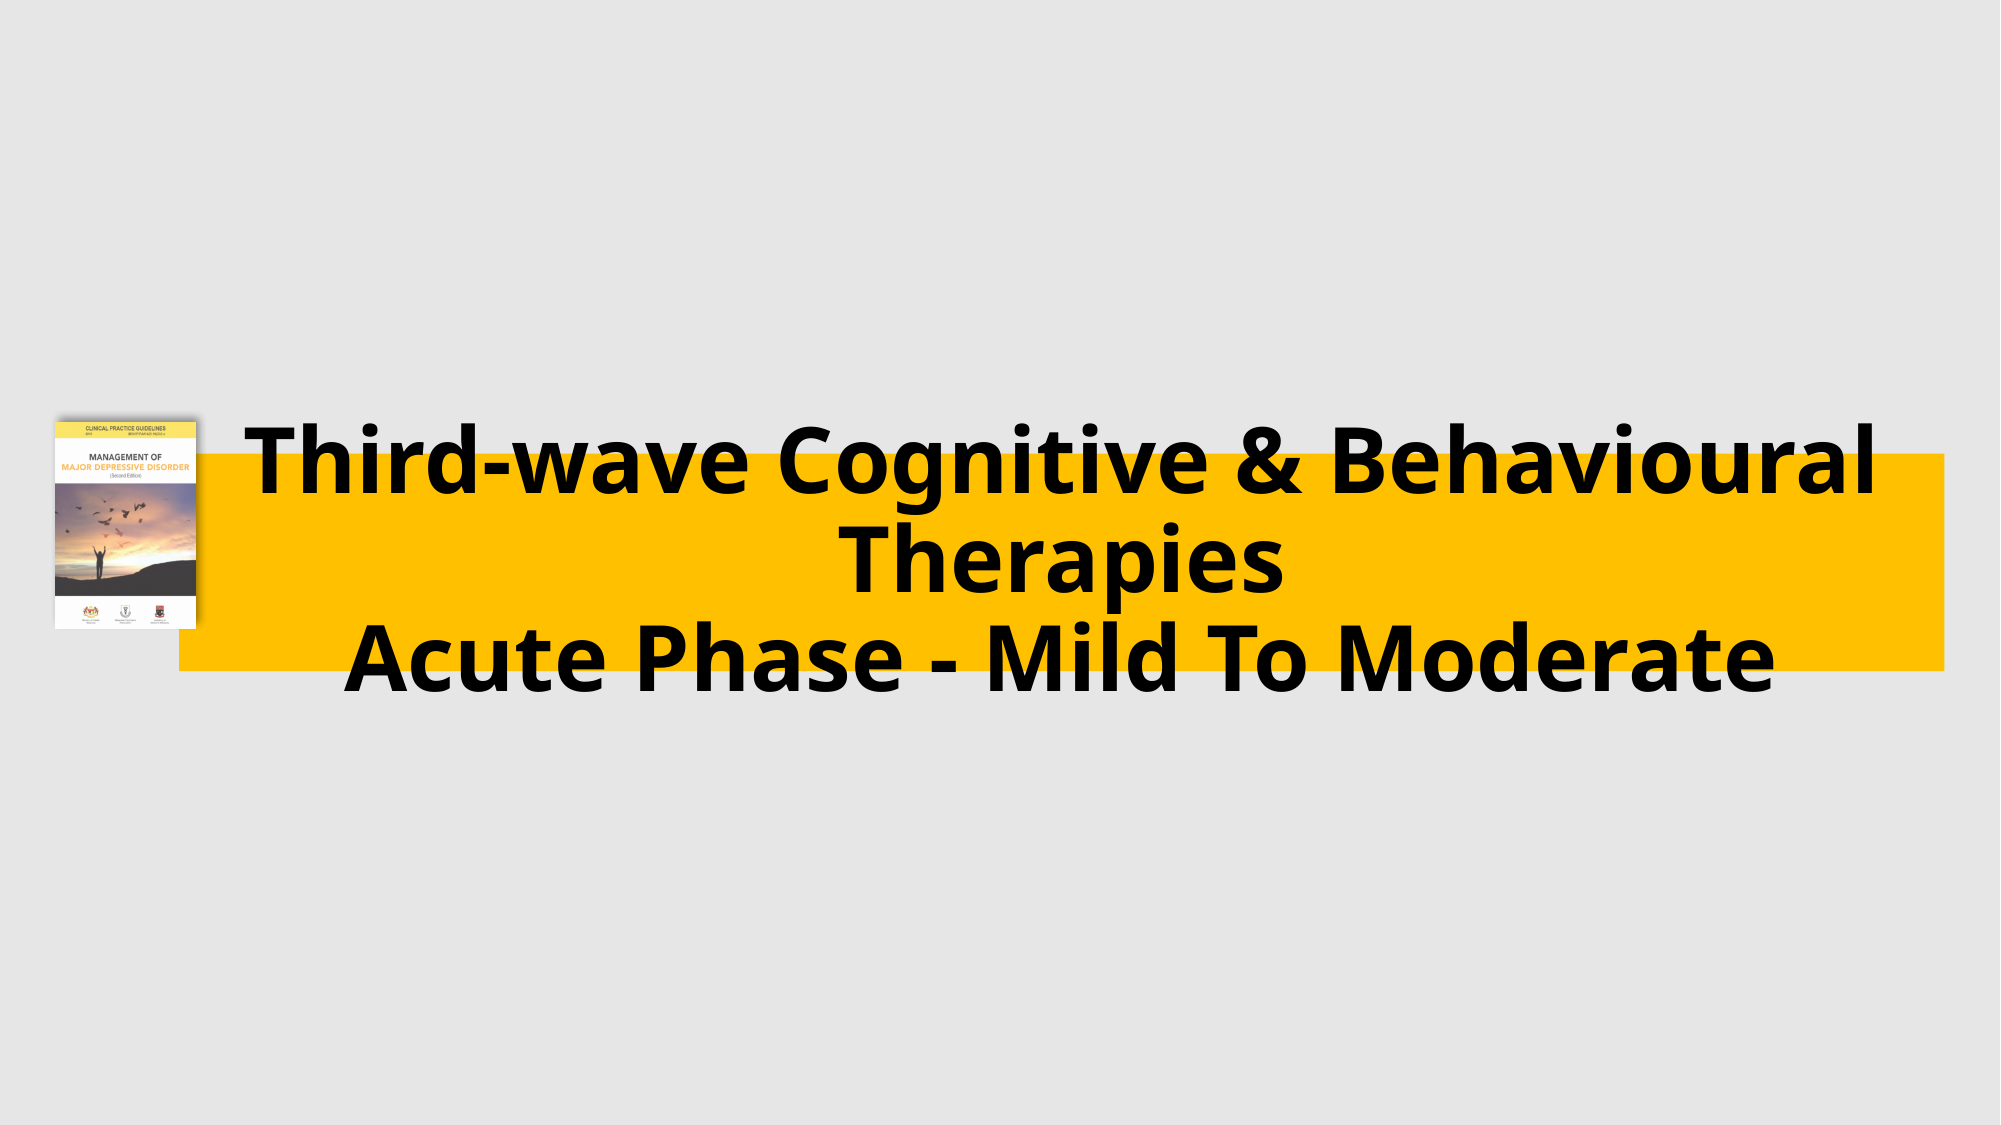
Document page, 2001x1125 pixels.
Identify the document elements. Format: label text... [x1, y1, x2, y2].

text_box Third-wave Cognitive & Behavioural Therapies Acute Phase - Mild To Moderate [179, 453, 1945, 672]
picture [55, 422, 196, 629]
